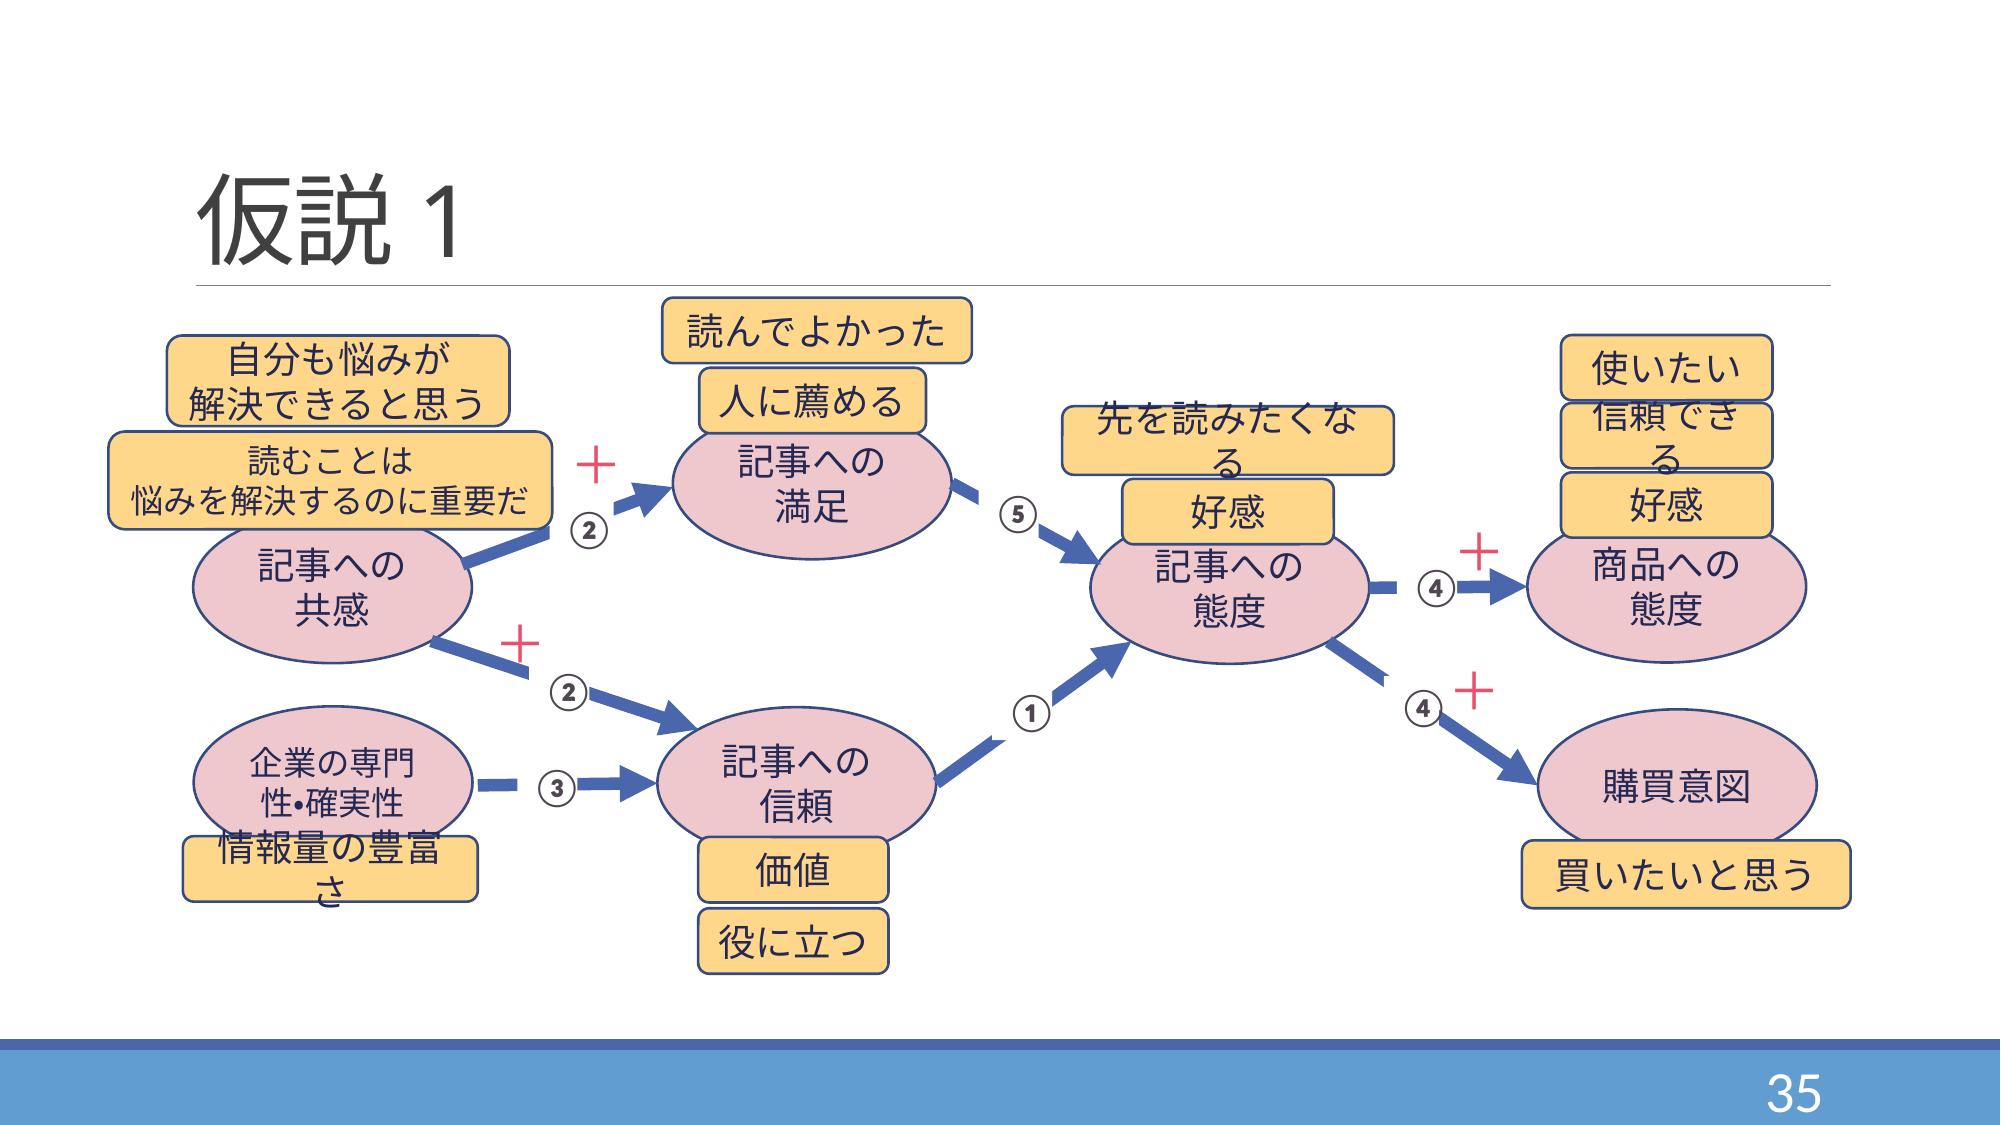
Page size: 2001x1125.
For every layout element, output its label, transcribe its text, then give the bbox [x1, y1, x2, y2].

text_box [661, 297, 973, 434]
text_box 役に立つ [696, 910, 890, 976]
slide_number 35 [1624, 1059, 1840, 1120]
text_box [1061, 405, 1395, 545]
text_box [1442, 394, 1818, 862]
text_box 使いたい [1559, 333, 1774, 392]
text_box 買いたいと思う [1520, 839, 1852, 910]
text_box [107, 254, 1432, 903]
title 仮説1 [180, 47, 1830, 285]
